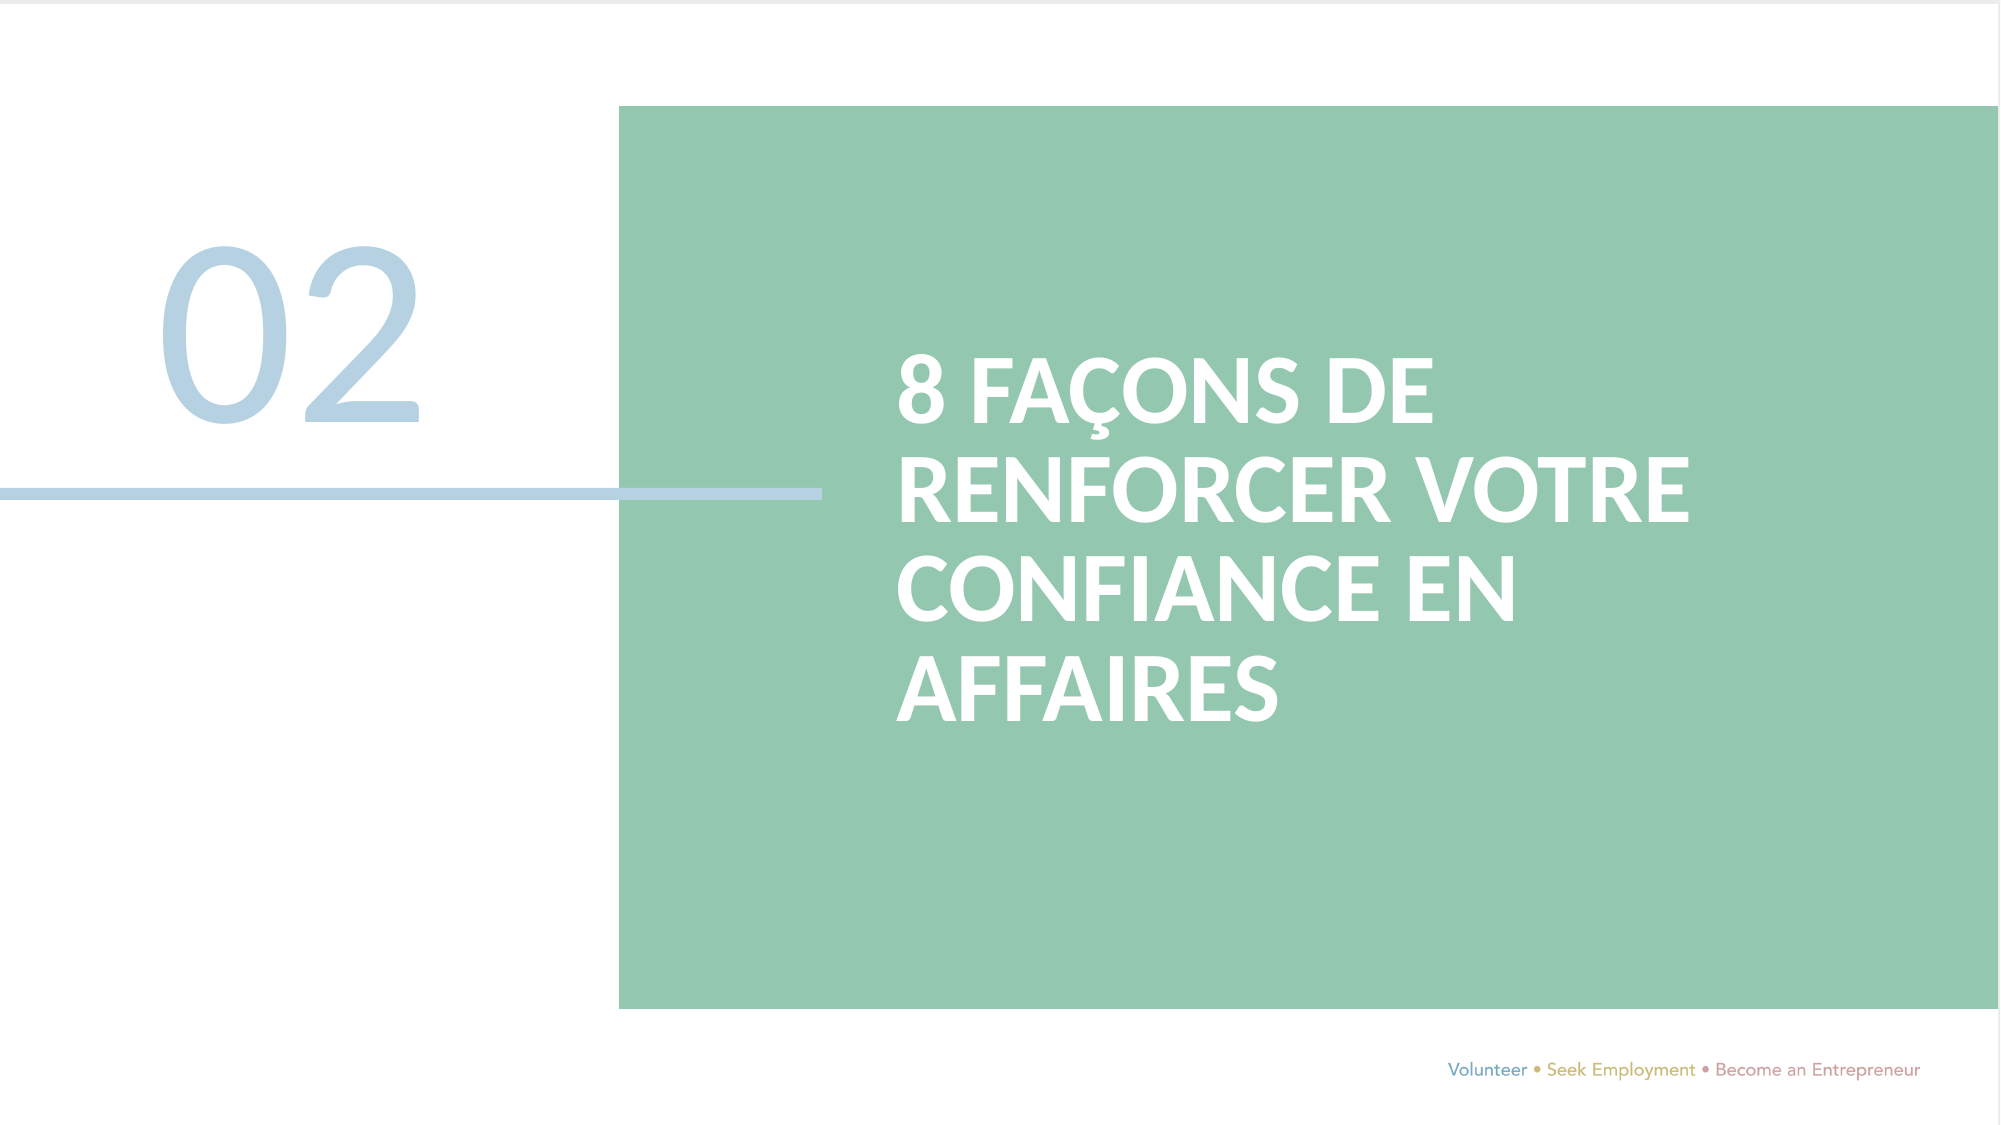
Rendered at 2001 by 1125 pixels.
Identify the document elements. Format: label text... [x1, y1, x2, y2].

list 8 FAÇONS DE RENFORCER VOTRE CONFIANCE EN AFFAIRES [880, 336, 1797, 881]
list 02 [141, 180, 481, 277]
picture [1418, 1046, 1971, 1103]
